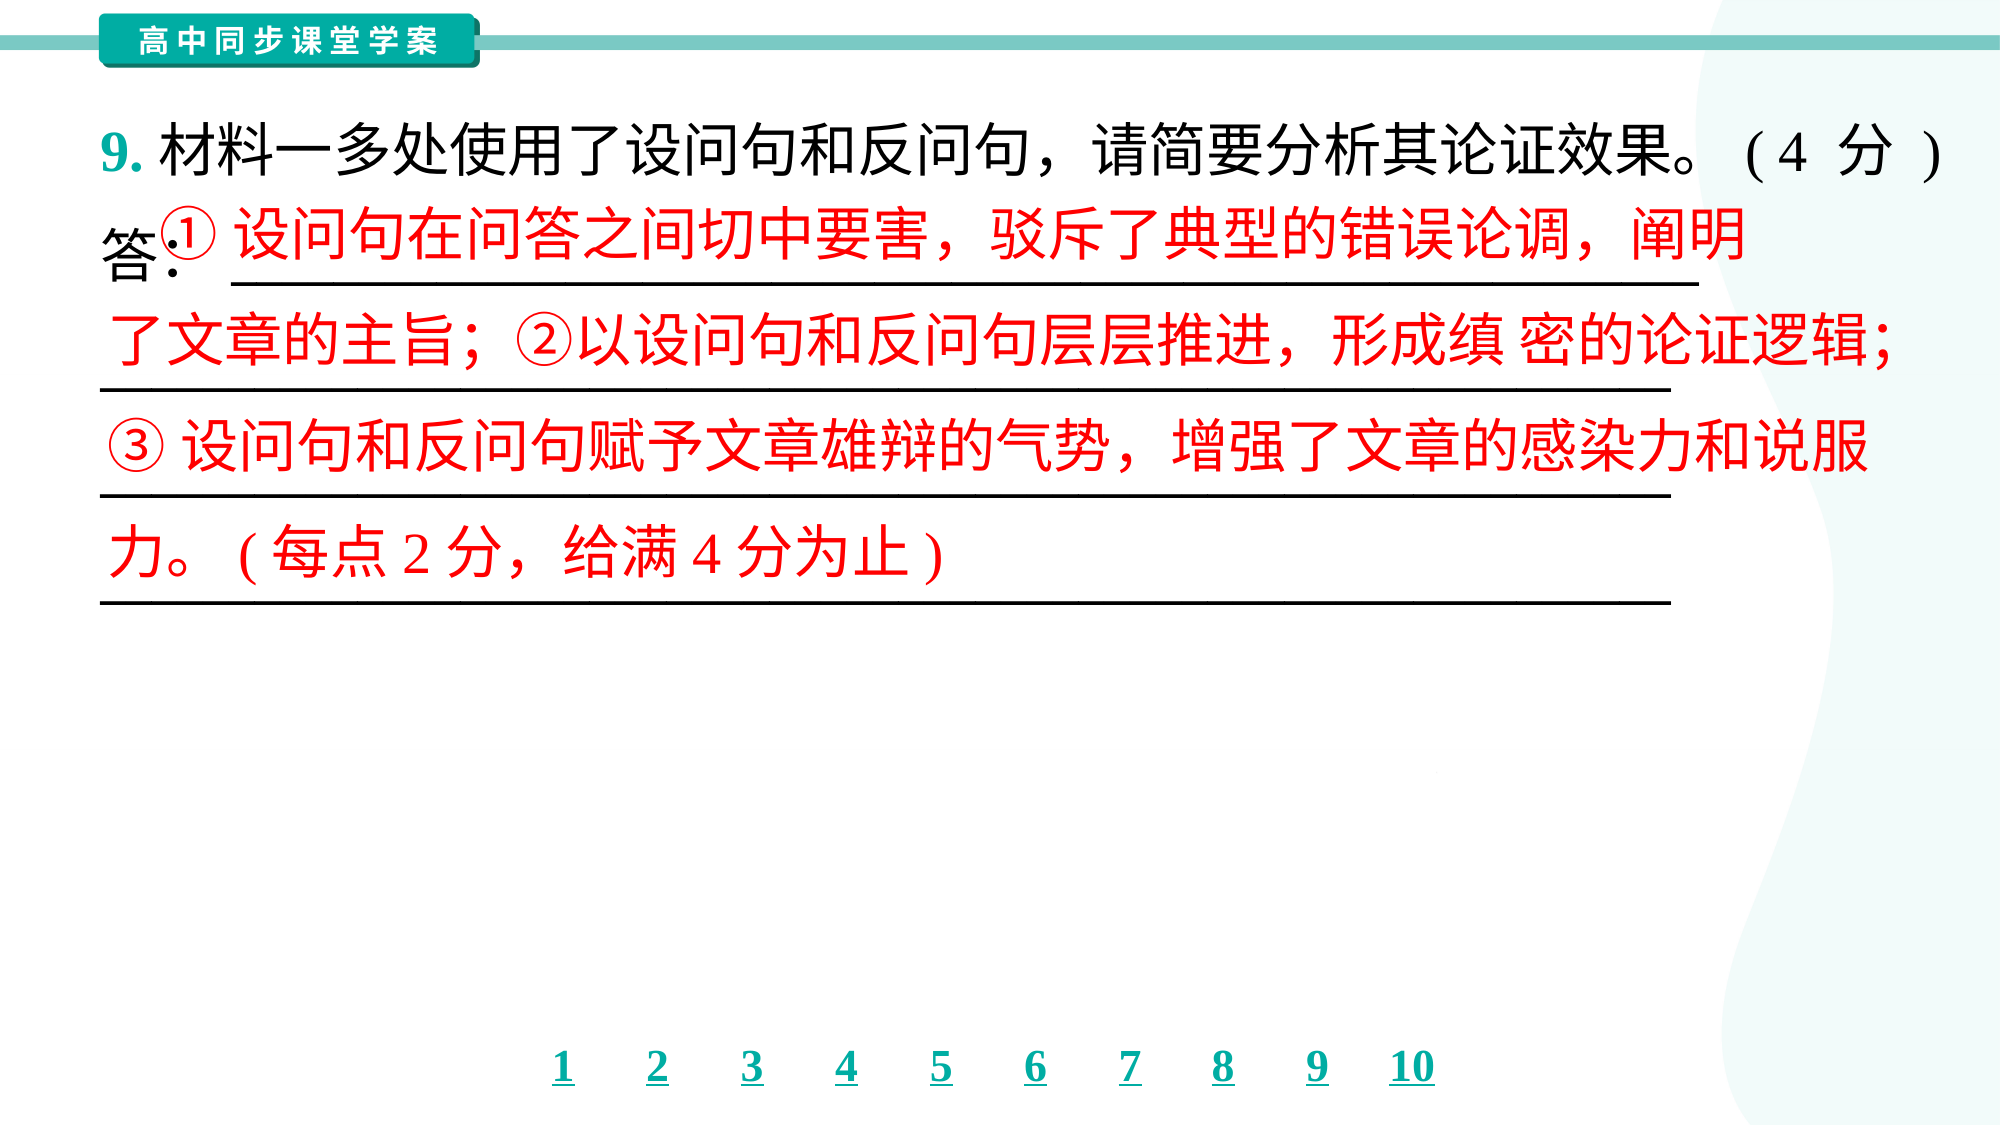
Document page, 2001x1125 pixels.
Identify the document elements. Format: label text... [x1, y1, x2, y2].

picture [0, 0, 2000, 1125]
text_box 9.材料一多处使用了设问句和反问句，请简要分析其论证效果。( 4 分 ) 答：_________________________________________________________ _____________________________________________________________ _____________________________________________________________ _____________________________________________________________ [100, 76, 1899, 821]
text_box ①设问句在问答之间切中要害，驳斥了典型的错误论调，阐明 了文章的主旨；②以设问句和反问句层层推进，形成缜 密的论证逻辑； ③设问句和反问句赋予文章雄辩的气势，增强了文章的感染力和说服 力。(每点2分，给满4分为止) [107, 160, 1907, 692]
